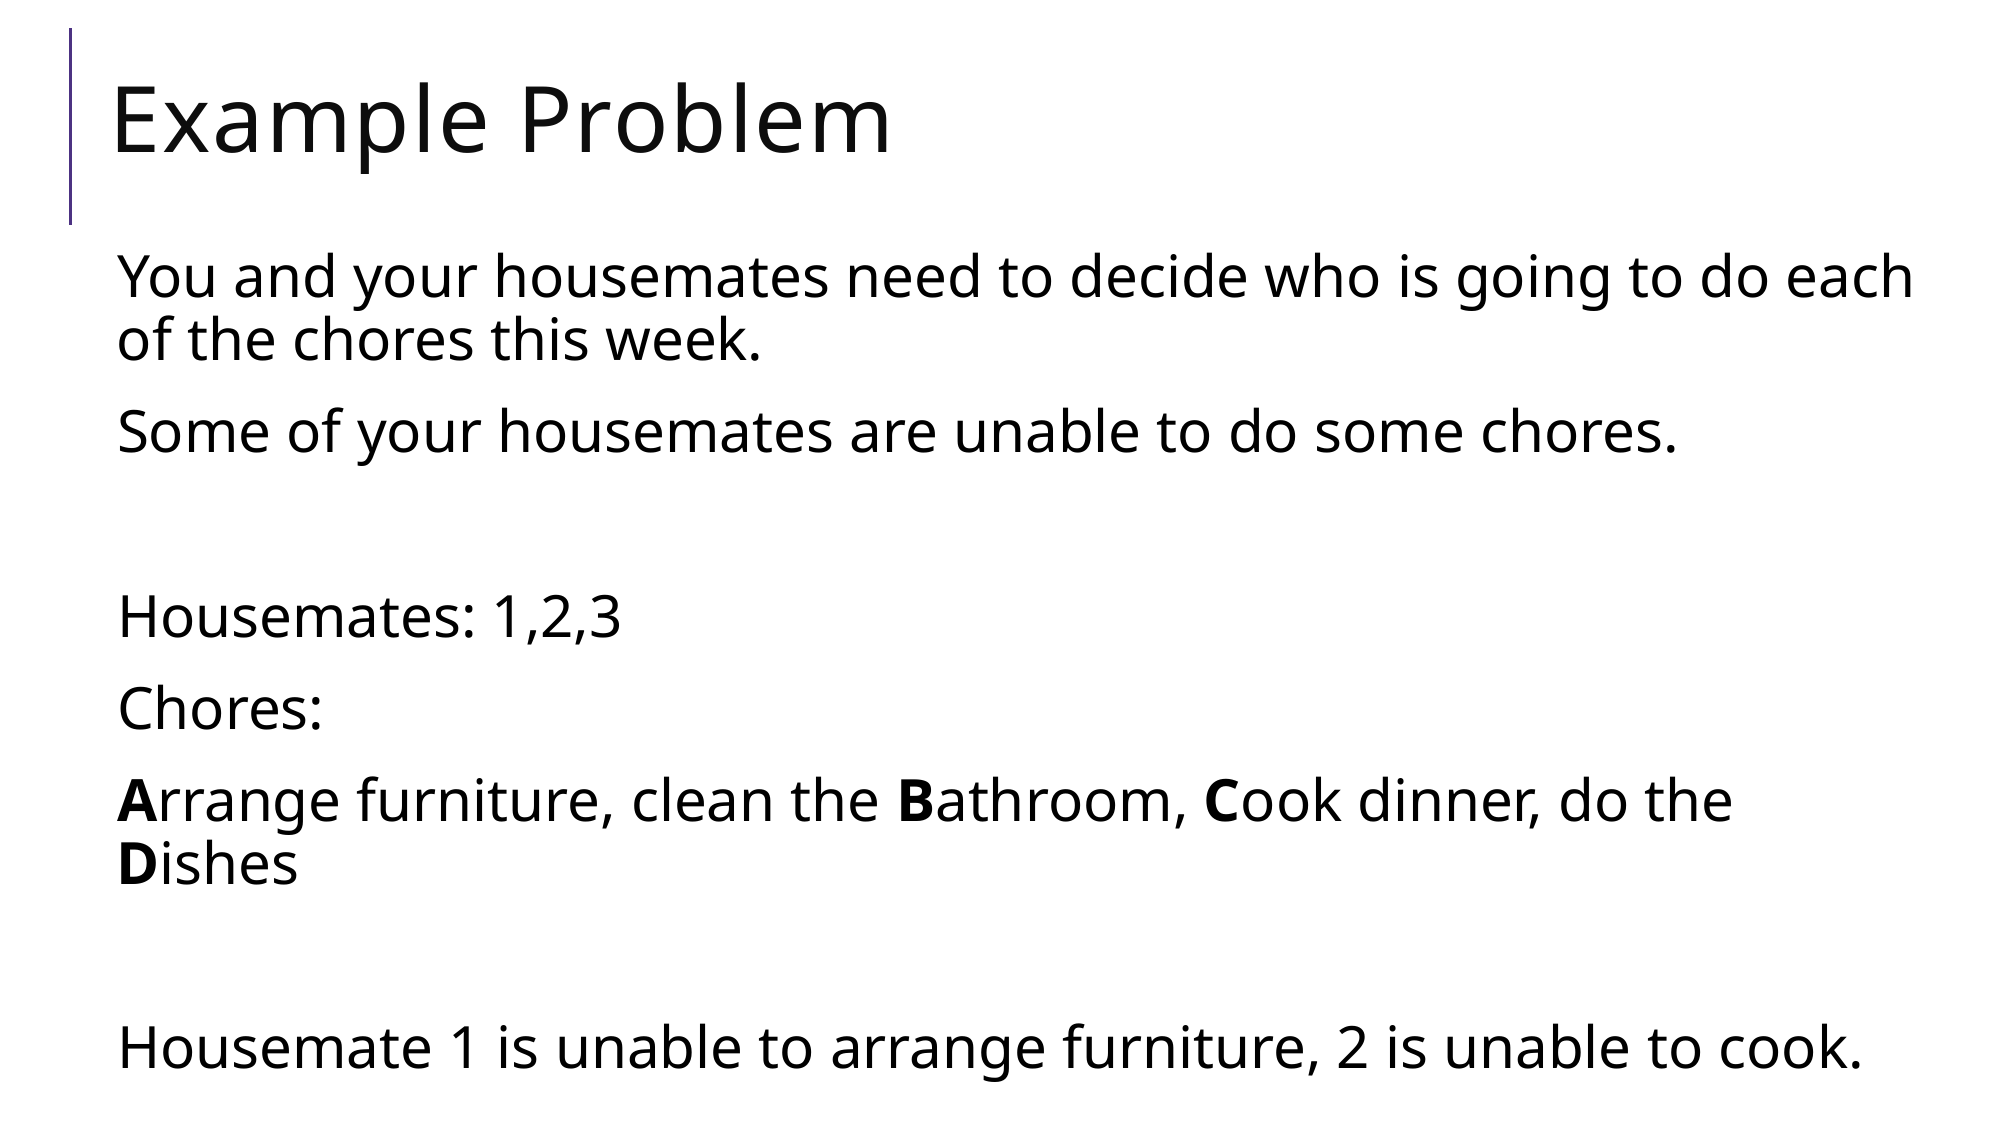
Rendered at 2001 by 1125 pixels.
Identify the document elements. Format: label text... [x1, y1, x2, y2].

list You and your housemates need to decide who is going to do each of the chores this week. Some of your housemates are unable to do some chores. Housemates: 1,2,3 Chores: Arrange furniture, clean the Bathroom, Cook dinner, do the Dishes Housemate 1 is unable to arrange furniture, 2 is unable to cook. [94, 240, 1930, 1070]
title Example Problem [94, 43, 1930, 210]
